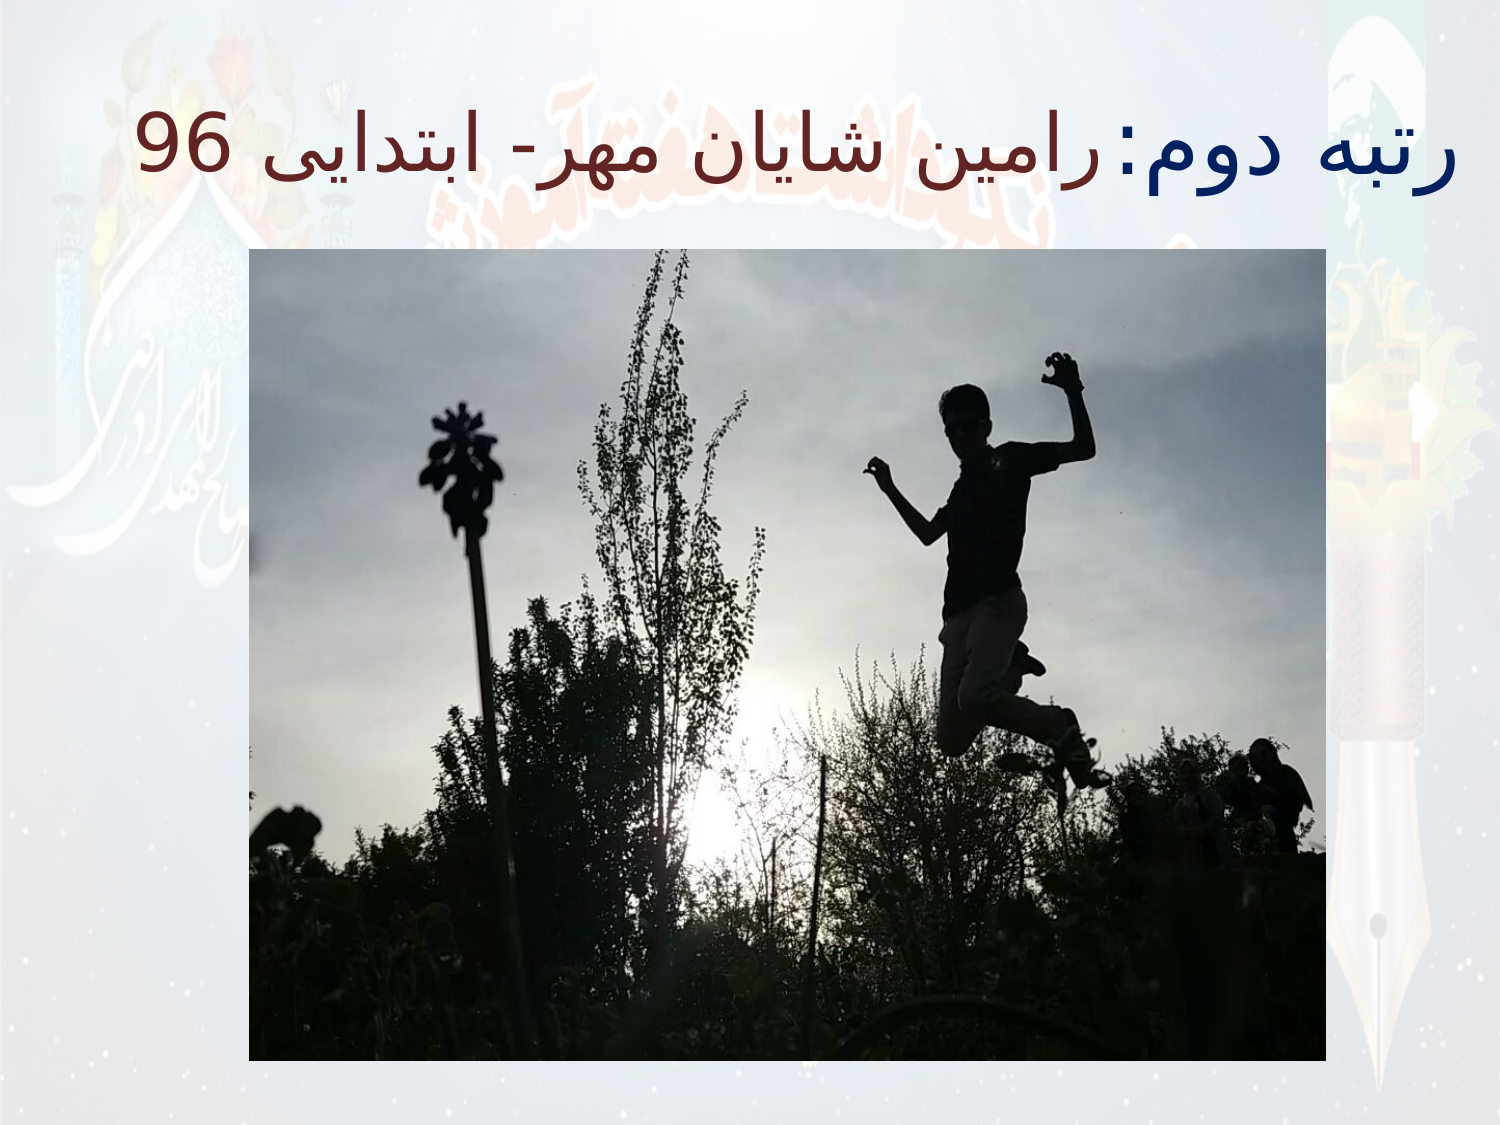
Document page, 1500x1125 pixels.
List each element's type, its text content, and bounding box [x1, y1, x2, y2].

title رامین شایان مهر- ابتدایی 96 [62, 45, 1175, 233]
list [249, 249, 1327, 1061]
text_box رتبه دوم: [1087, 74, 1476, 280]
